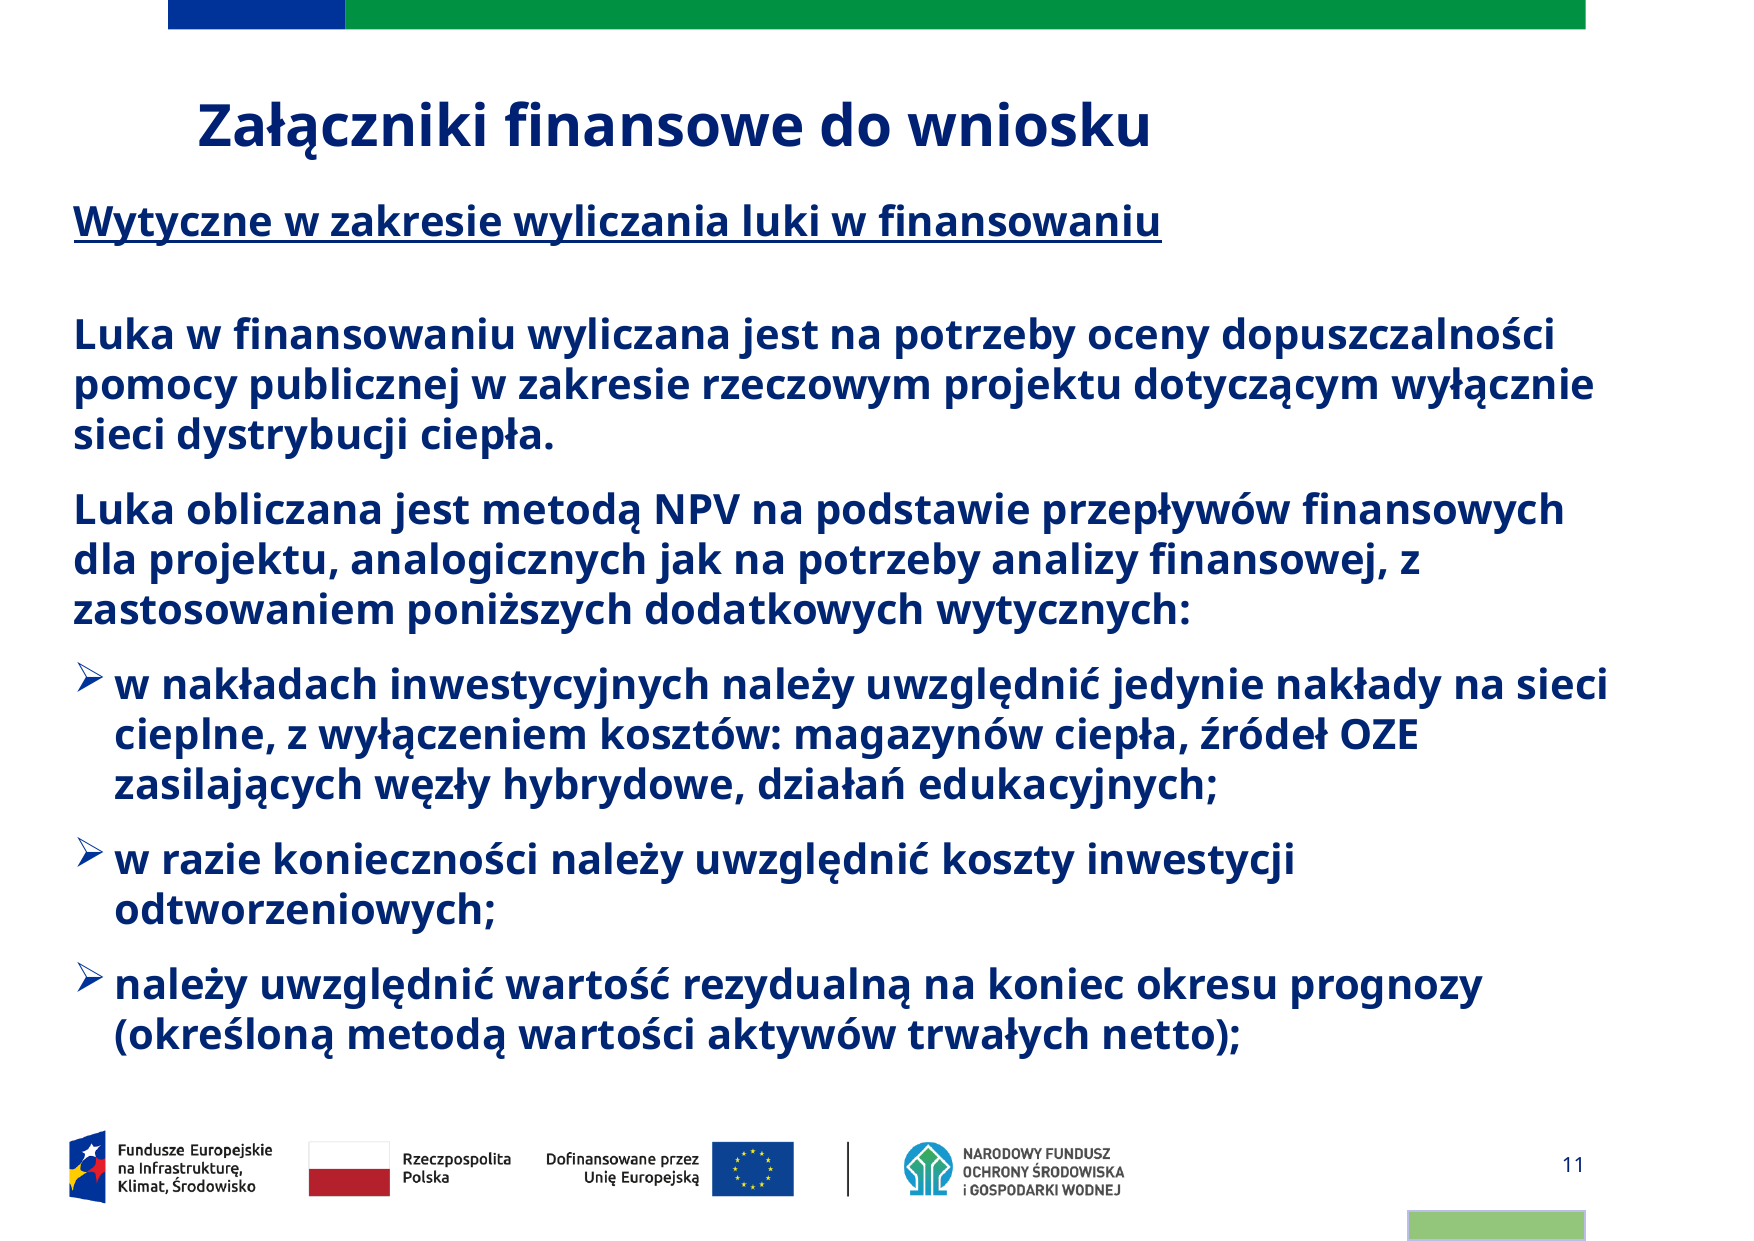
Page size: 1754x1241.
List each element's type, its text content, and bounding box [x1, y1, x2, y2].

title Załączniki finansowe do wniosku [168, 82, 1586, 172]
slide_number 11 [1408, 1151, 1586, 1181]
list Wytyczne w zakresie wyliczania luki w finansowaniu Luka w finansowaniu wyliczana jest na potrzeby oceny dopuszczalności pomocy publicznej w zakresie rzeczowym projektu dotyczącym wyłącznie sieci dystrybucji ciepła. Luka obliczana jest metodą NPV na podstawie przepływów finansowych dla projektu, analogicznych jak na potrzeby analizy finansowej, z zastosowaniem poniższych dodatkowych wytycznych: w nakładach inwestycyjnych należy uwzględnić jedynie nakłady na sieci cieplne, z wyłączeniem kosztów: magazynów ciepła, źródeł OZE zasilających węzły hybrydowe, działań edukacyjnych; w razie konieczności należy uwzględnić koszty inwestycji odtworzeniowych; należy uwzględnić wartość rezydualną na koniec okresu prognozy (określoną metodą wartości aktywów trwałych netto); [73, 194, 1633, 1113]
picture [49, 1112, 1143, 1221]
